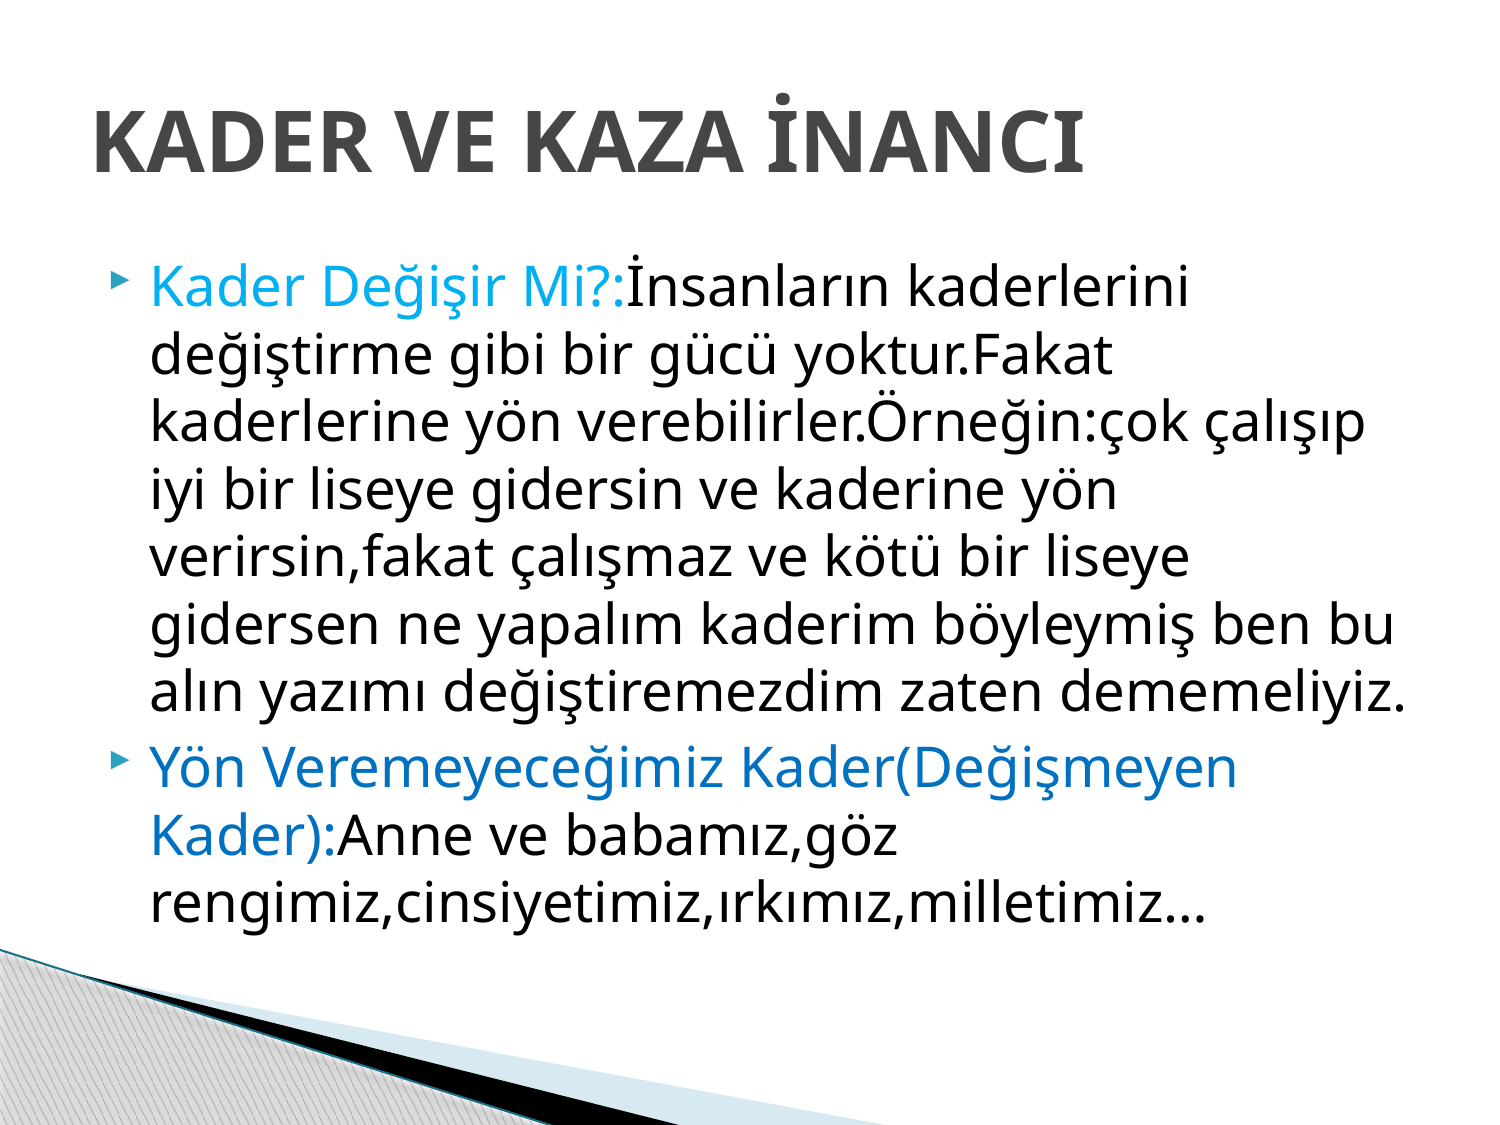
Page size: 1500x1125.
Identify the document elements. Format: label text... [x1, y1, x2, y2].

list Kader Değişir Mi?:İnsanların kaderlerini değiştirme gibi bir gücü yoktur.Fakat kaderlerine yön verebilirler.Örneğin:çok çalışıp iyi bir liseye gidersin ve kaderine yön verirsin,fakat çalışmaz ve kötü bir liseye gidersen ne yapalım kaderim böyleymiş ben bu alın yazımı değiştiremezdim zaten dememeliyiz. Yön Veremeyeceğimiz Kader(Değişmeyen Kader):Anne ve babamız,göz rengimiz,cinsiyetimiz,ırkımız,milletimiz… [75, 243, 1425, 986]
title KADER VE KAZA İNANCI [75, 45, 1425, 233]
